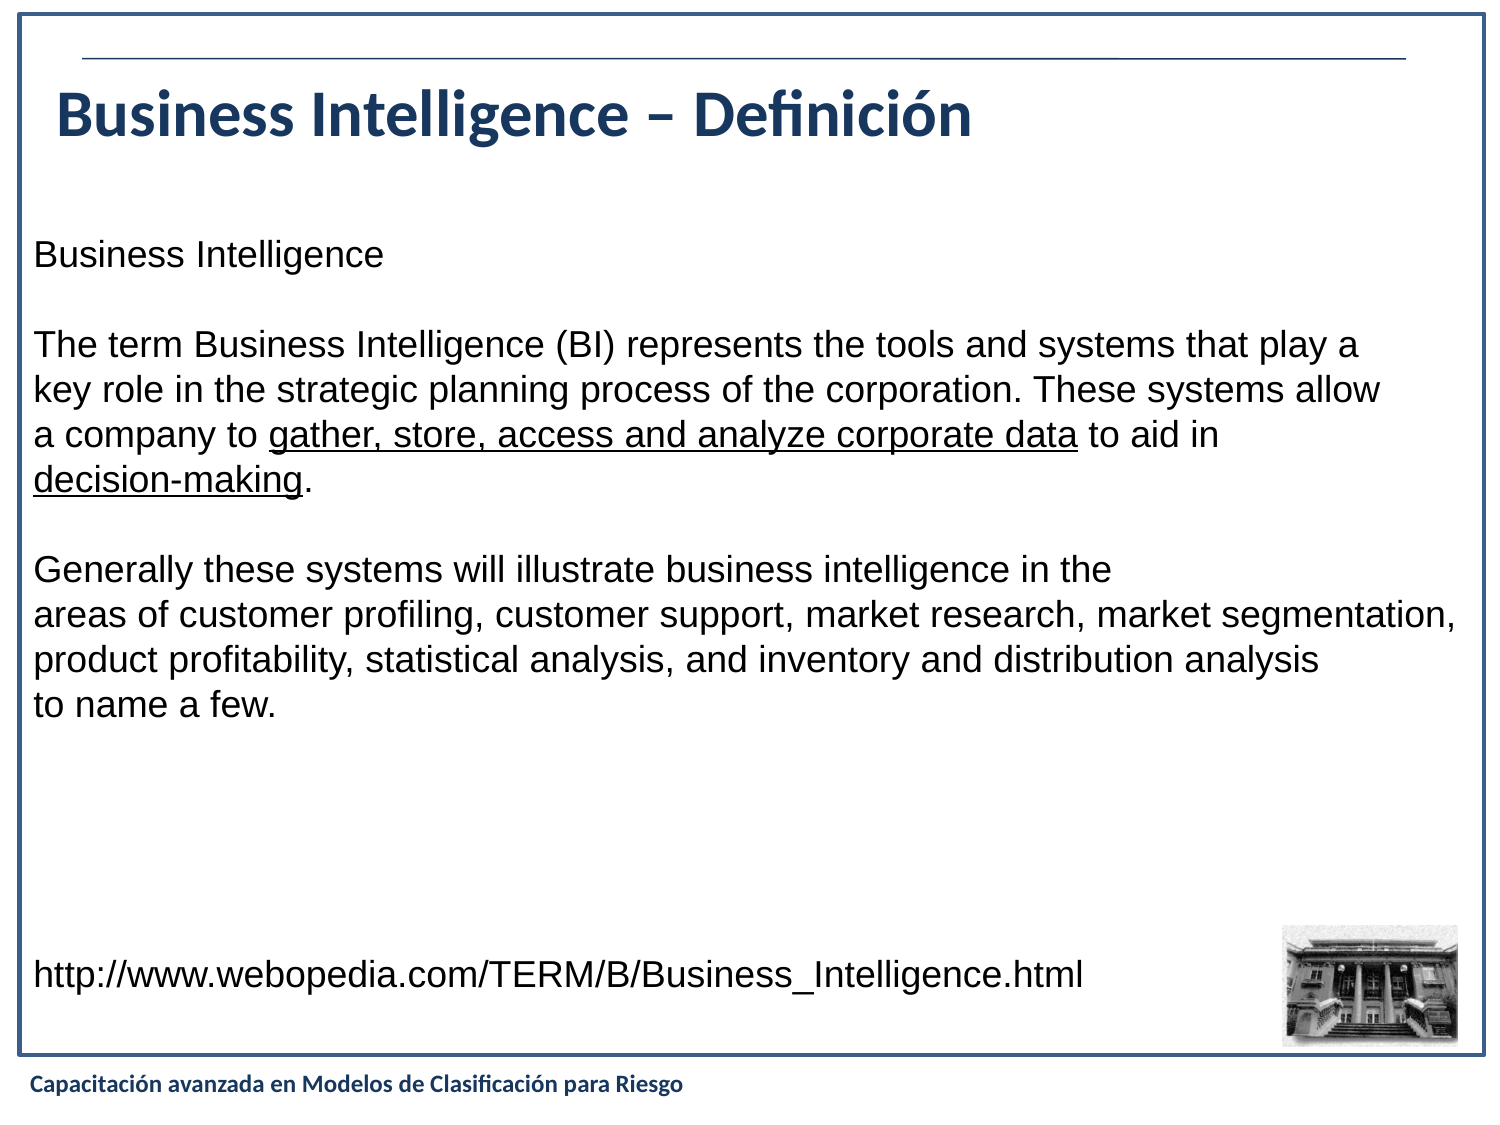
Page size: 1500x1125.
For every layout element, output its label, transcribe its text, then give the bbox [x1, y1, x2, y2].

text_box Business Intelligence The term Business Intelligence (BI) represents the tools and systems that play a key role in the strategic planning process of the corporation. These systems allow a company to gather, store, access and analyze corporate data to aid in decision-making. Generally these systems will illustrate business intelligence in the areas of customer profiling, customer support, market research, market segmentation, product profitability, statistical analysis, and inventory and distribution analysis to name a few. http://www.webopedia.com/TERM/B/Business_Intelligence.html [18, 223, 1483, 1003]
picture [1282, 1003, 1458, 1047]
title Business Intelligence – Definición [40, 58, 1392, 162]
